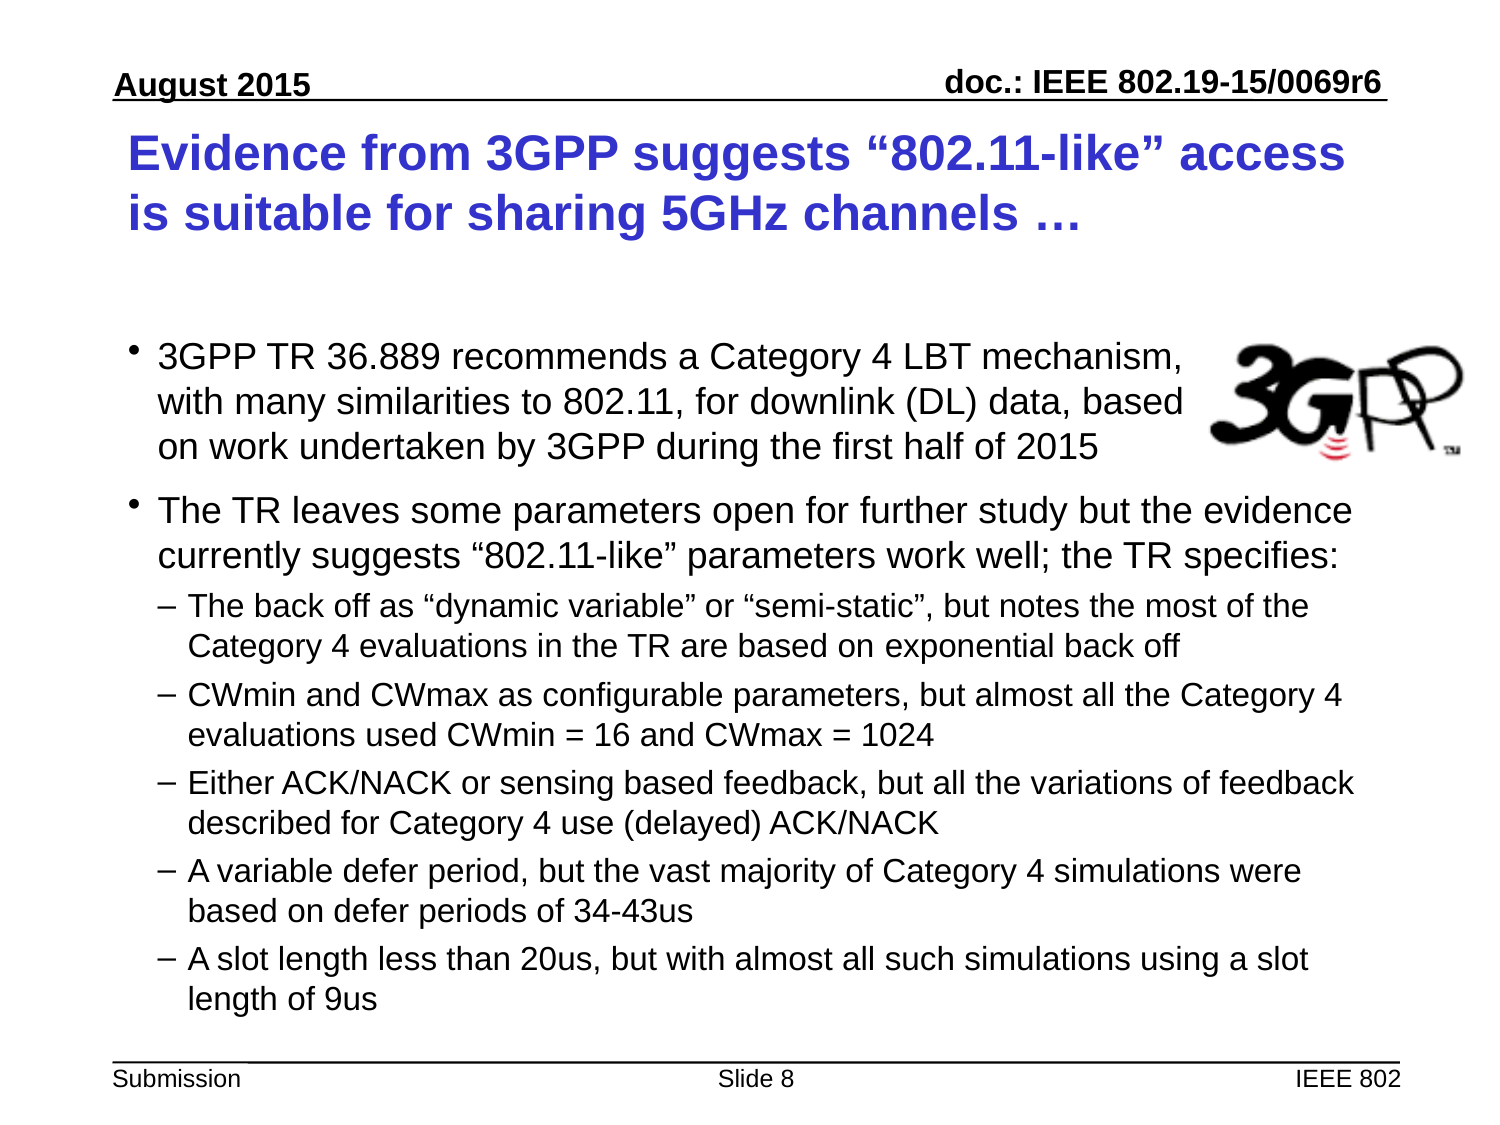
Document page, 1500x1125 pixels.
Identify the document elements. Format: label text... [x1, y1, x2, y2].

title Evidence from 3GPP suggests “802.11-like” access is suitable for sharing 5GHz channels … [112, 112, 1388, 288]
picture [1201, 324, 1476, 482]
list 3GPP TR 36.889 recommends a Category 4 LBT mechanism, with many similarities to 802.11, for downlink (DL) data, based on work undertaken by 3GPP during the first half of 2015 The TR leaves some parameters open for further study but the evidence currently suggests “802.11-like” parameters work well; the TR specifies: The back off as “dynamic variable” or “semi-static”, but notes the most of the Category 4 evaluations in the TR are based on exponential back off CWmin and CWmax as configurable parameters, but almost all the Category 4 evaluations used CWmin = 16 and CWmax = 1024 Either ACK/NACK or sensing based feedback, but all the variations of feedback described for Category 4 use (delayed) ACK/NACK A variable defer period, but the vast majority of Category 4 simulations were based on defer periods of 34-43us A slot length less than 20us, but with almost all such simulations using a slot length of 9us [112, 324, 1388, 1000]
slide_number Slide 8 [709, 1061, 803, 1093]
footer IEEE 802 [1294, 1061, 1402, 1093]
